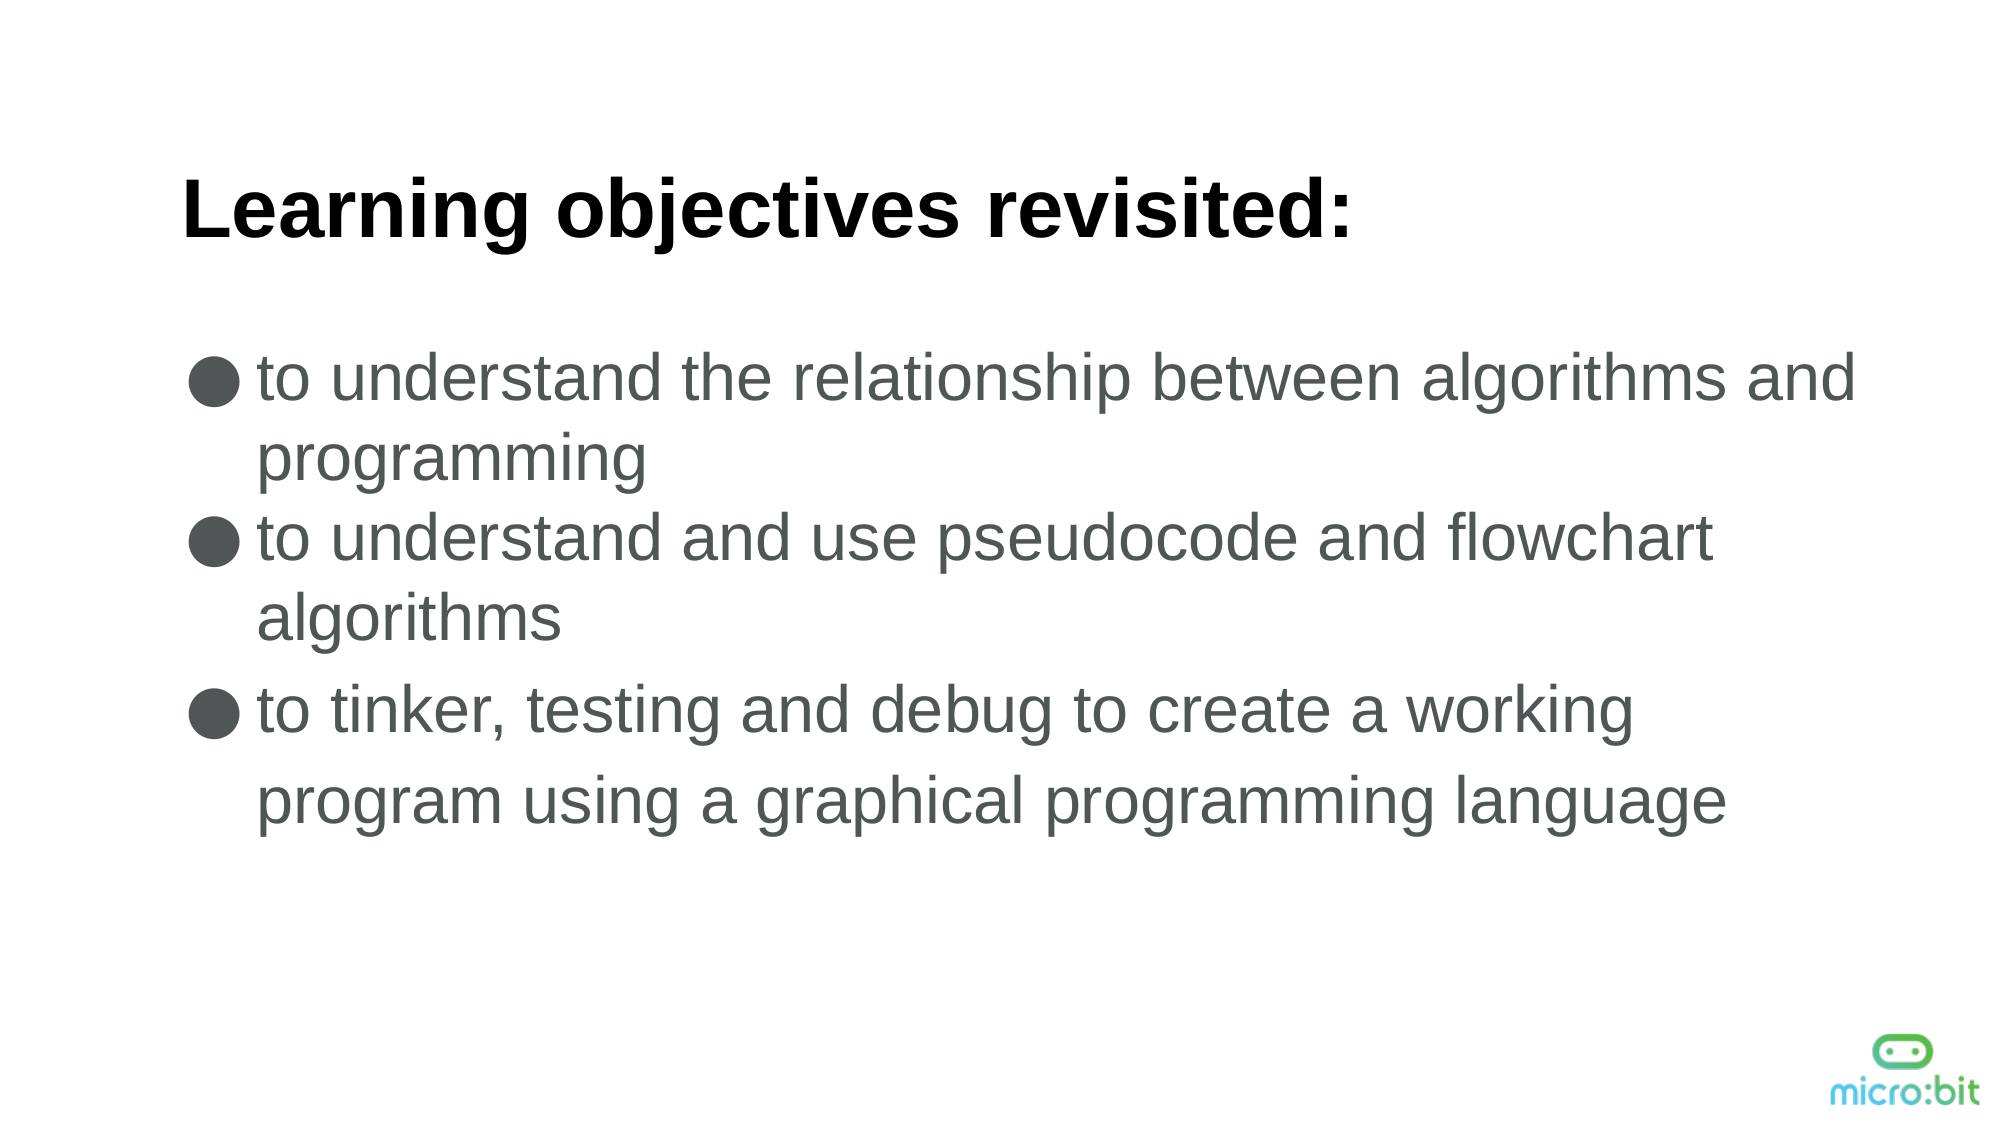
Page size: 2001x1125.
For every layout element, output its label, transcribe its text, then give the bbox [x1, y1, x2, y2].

text_box Learning objectives revisited: to understand the relationship between algorithms and programming to understand and use pseudocode and flowchart algorithms to tinker, testing and debug to create a working program using a graphical programming language [166, 60, 1918, 884]
picture [1830, 1029, 1980, 1106]
